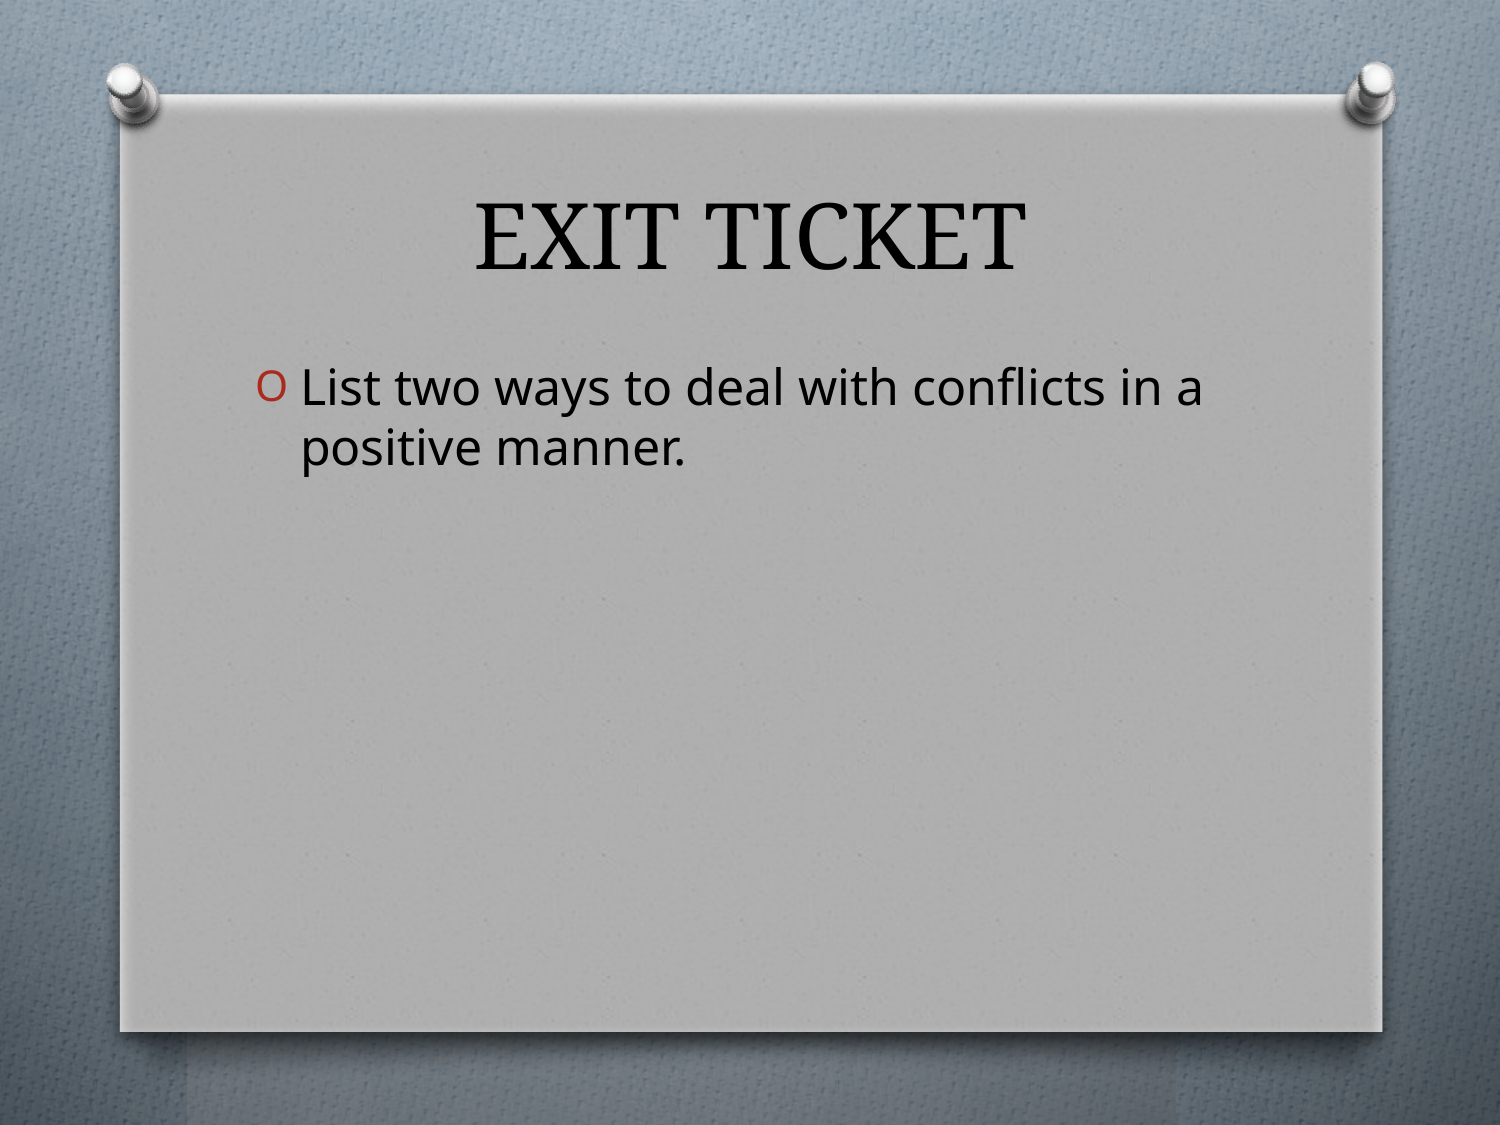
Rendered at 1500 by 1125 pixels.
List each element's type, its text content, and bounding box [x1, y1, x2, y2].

picture [75, 29, 198, 153]
list List two ways to deal with conflicts in a positive manner. [240, 347, 1257, 939]
picture [1317, 35, 1439, 156]
title EXIT TICKET [179, 134, 1323, 332]
